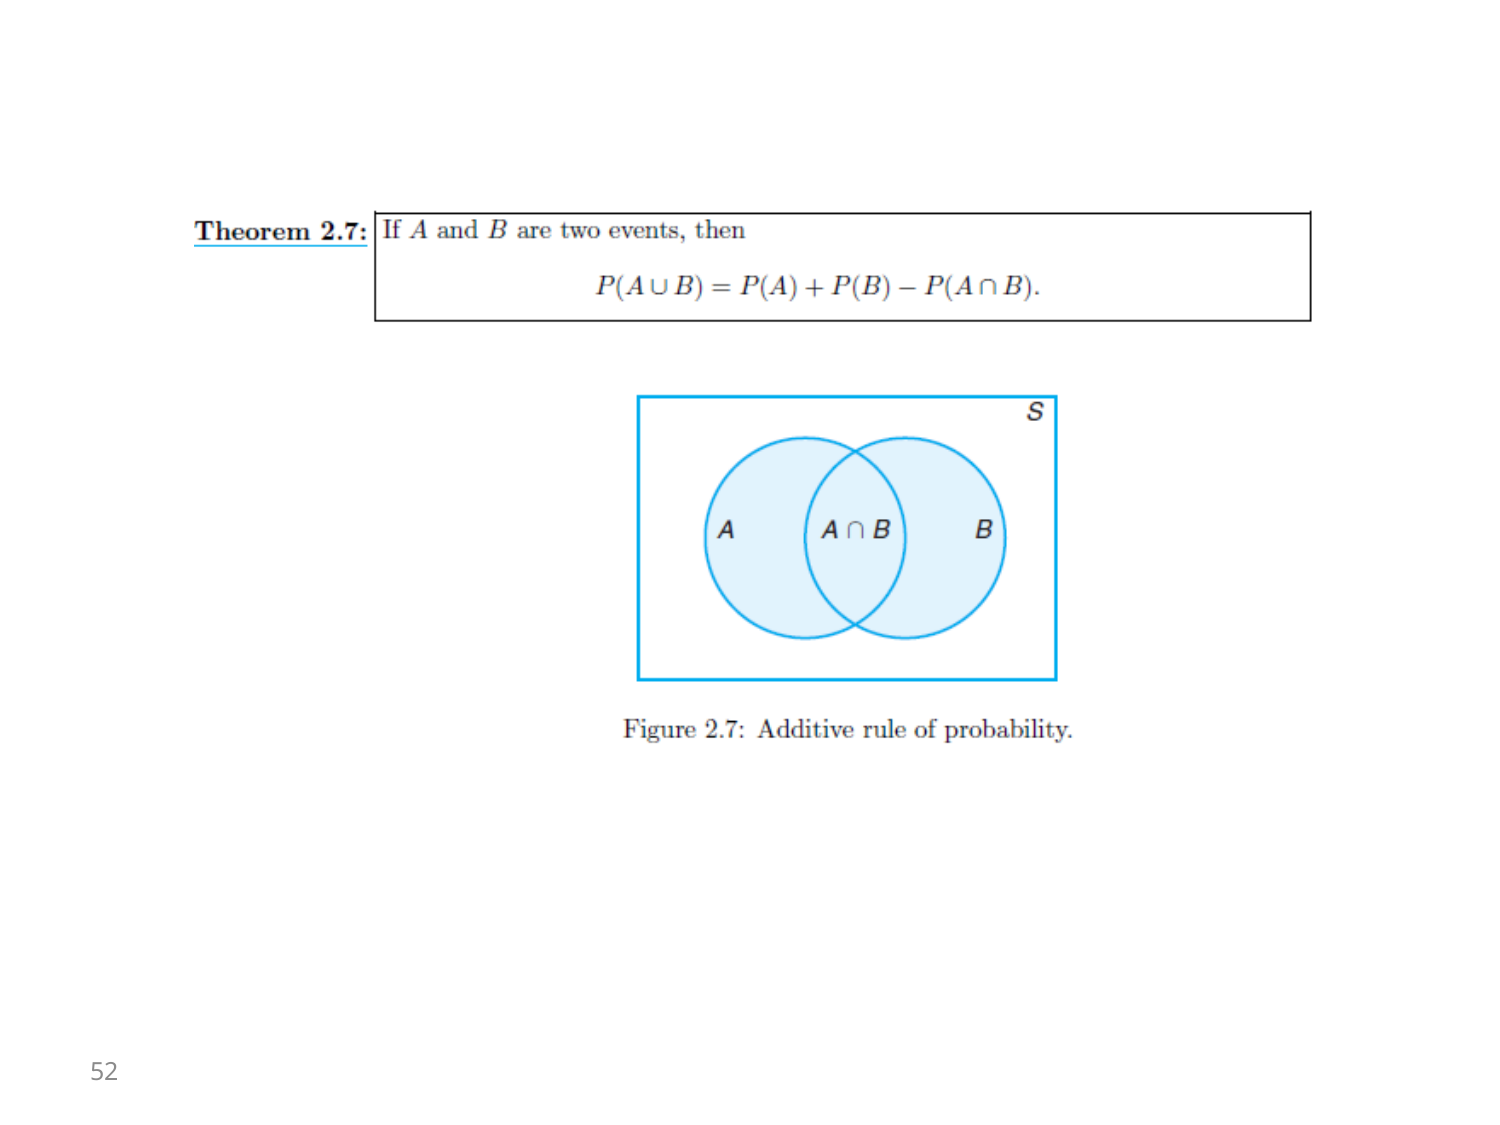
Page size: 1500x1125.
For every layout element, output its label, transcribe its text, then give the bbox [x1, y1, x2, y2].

slide_number 52 [75, 1042, 425, 1103]
picture [194, 172, 1363, 750]
